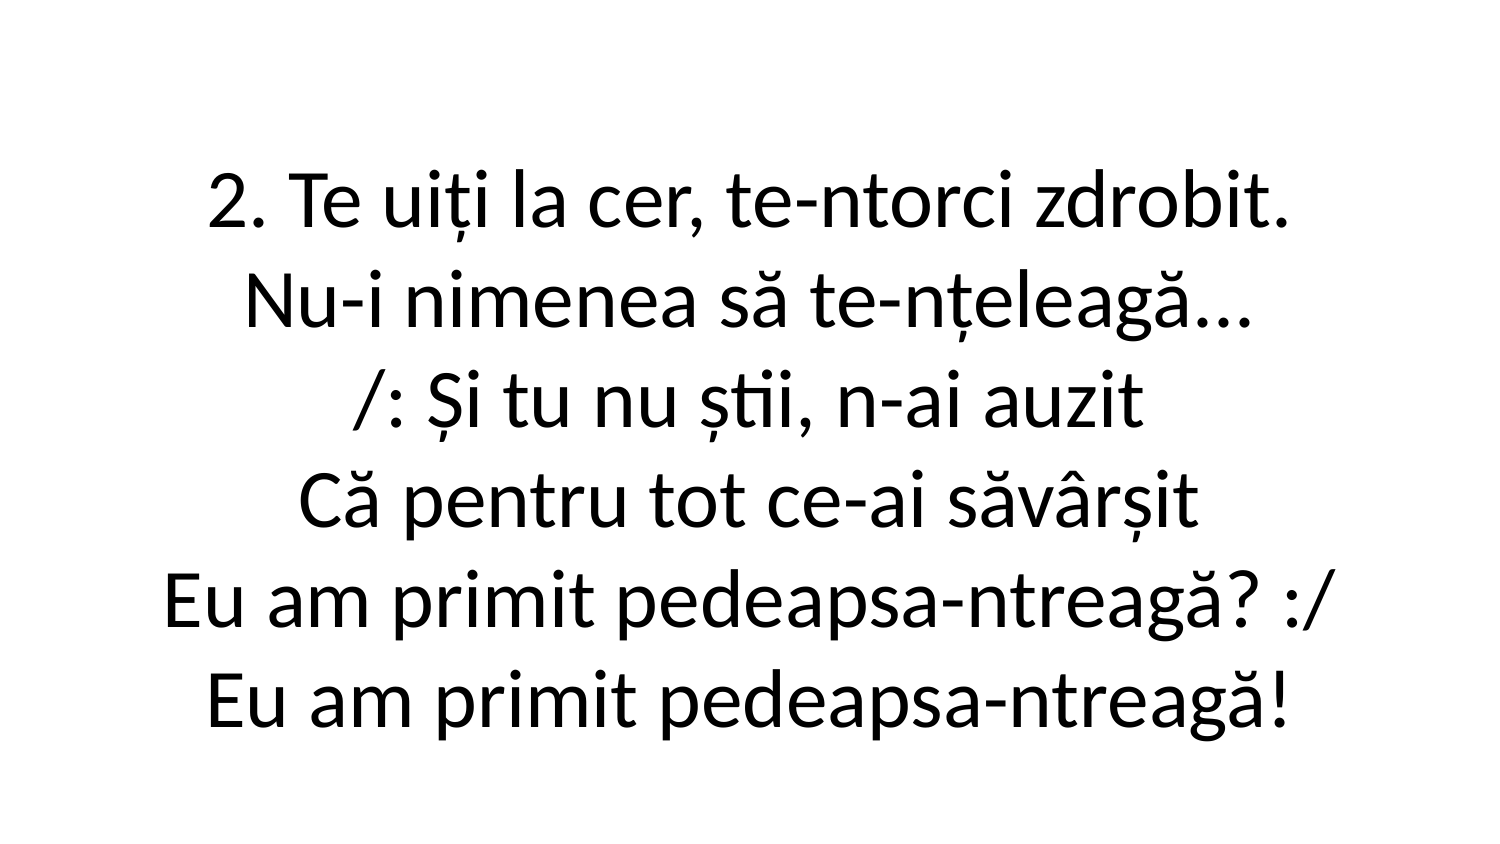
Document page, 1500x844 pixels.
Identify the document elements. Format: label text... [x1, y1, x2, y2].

text_box 2. Te uiți la cer, te-ntorci zdrobit. Nu-i nimenea să te-nțeleagă... /: Și tu nu știi, n-ai auzit Că pentru tot ce-ai săvârșit Eu am primit pedeapsa-ntreagă? :/ Eu am primit pedeapsa-ntreagă! [148, 92, 1352, 752]
